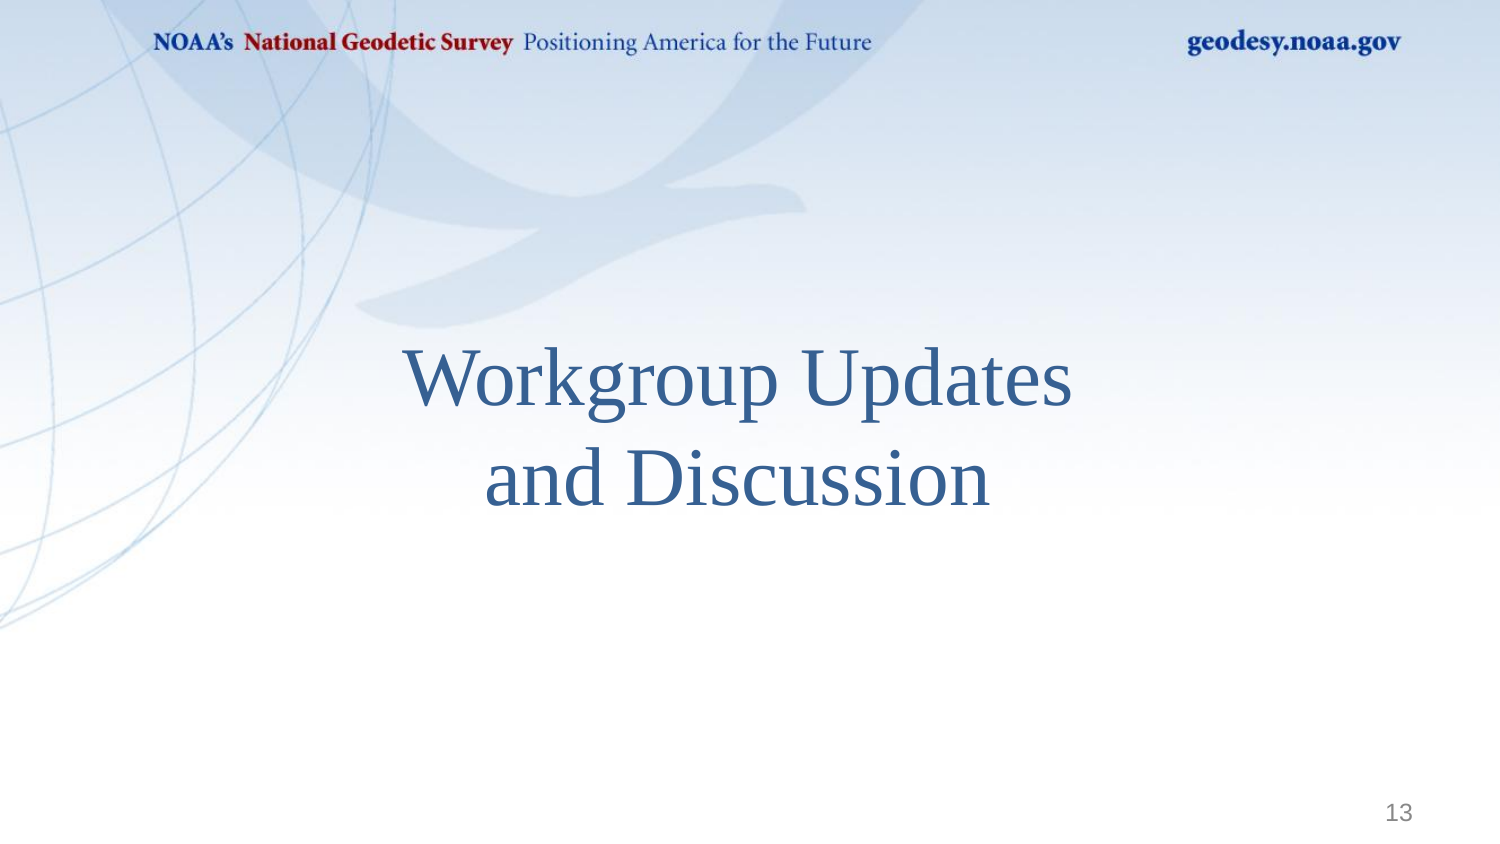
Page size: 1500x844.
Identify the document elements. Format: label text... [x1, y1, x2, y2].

picture [0, 0, 1500, 844]
title Workgroup Updates and Discussion [331, 253, 1146, 591]
slide_number 13 [1078, 788, 1429, 834]
